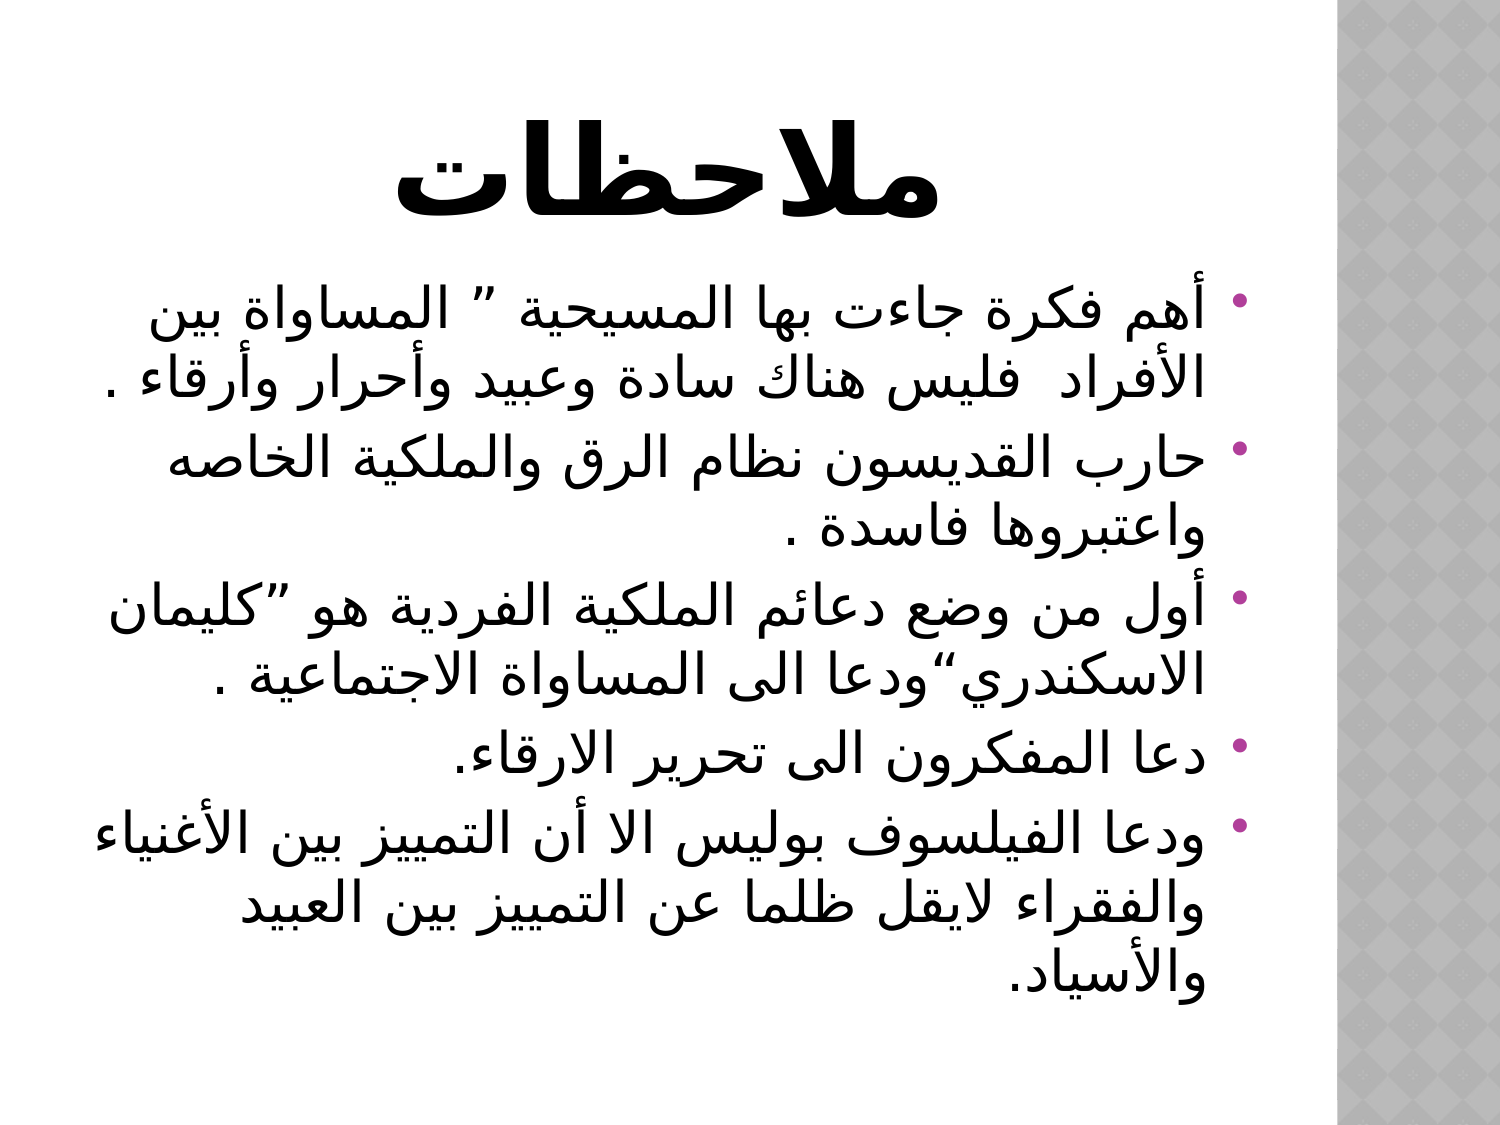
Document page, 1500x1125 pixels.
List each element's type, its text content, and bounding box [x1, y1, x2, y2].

list أهم فكرة جاءت بها المسيحية ” المساواة بين الأفراد فليس هناك سادة وعبيد وأحرار وأرقاء . حارب القديسون نظام الرق والملكية الخاصه واعتبروها فاسدة . أول من وضع دعائم الملكية الفردية هو ”كليمان الاسكندري“ودعا الى المساواة الاجتماعية . دعا المفكرون الى تحرير الارقاء. ودعا الفيلسوف بوليس الا أن التمييز بين الأغنياء والفقراء لايقل ظلما عن التمييز بين العبيد والأسياد. [75, 264, 1263, 1059]
title ملاحظات [75, 52, 1263, 240]
